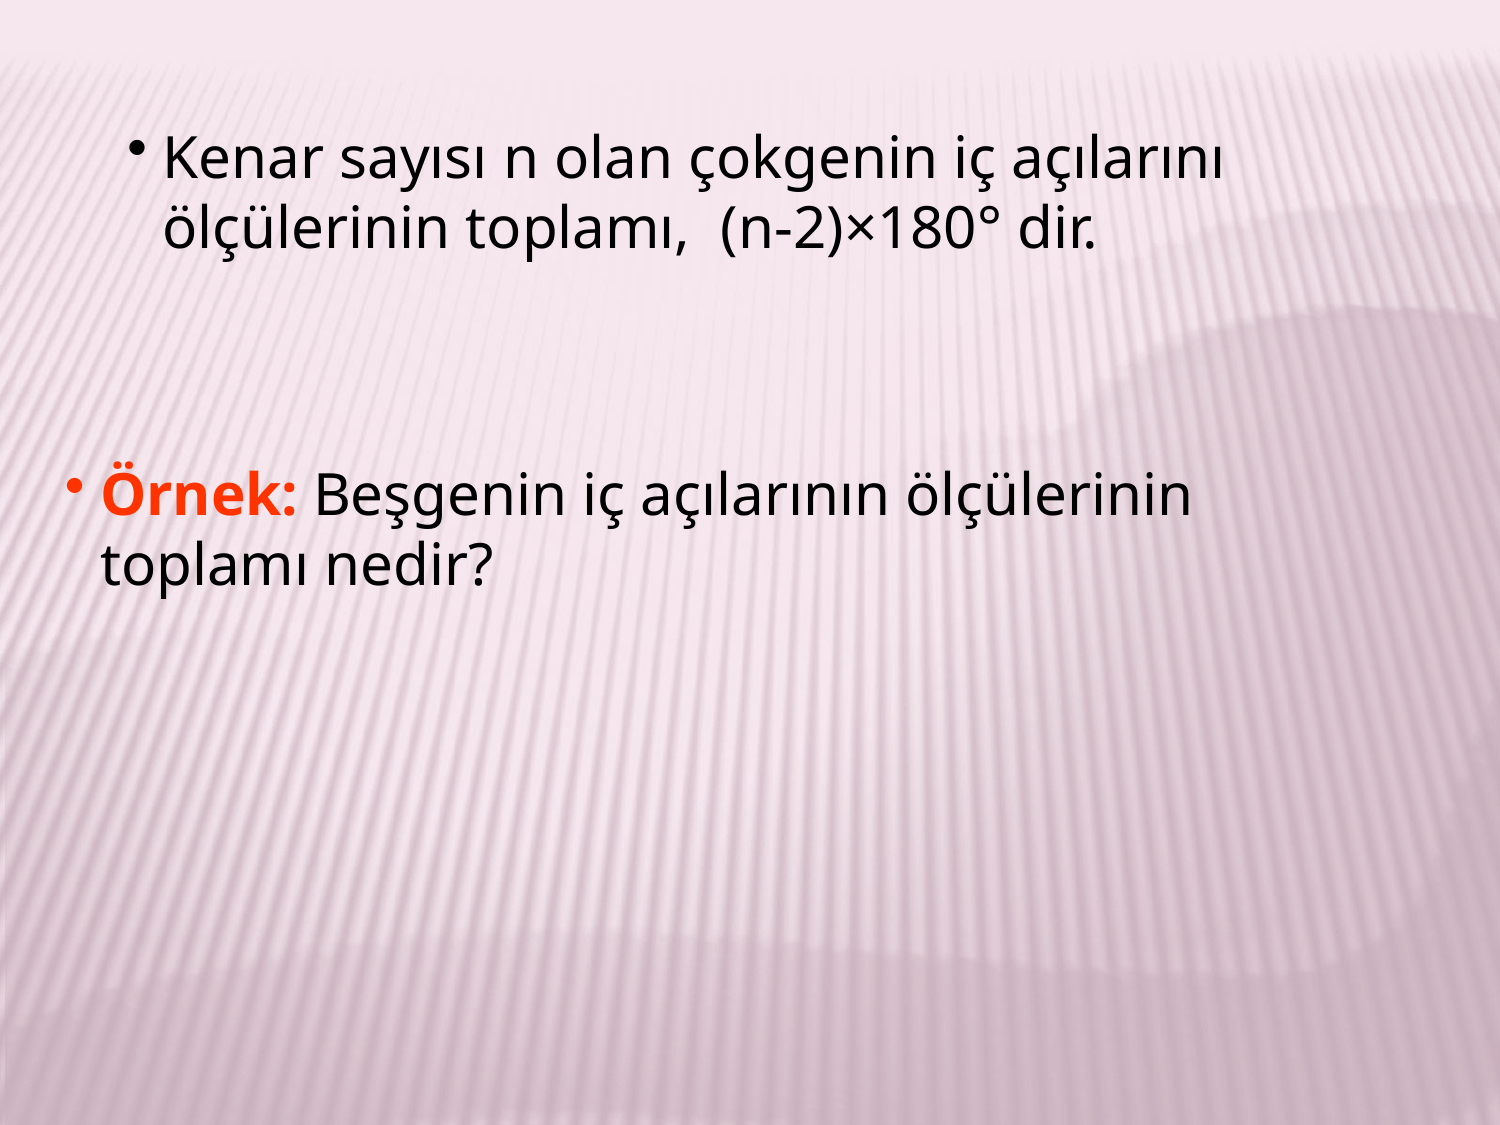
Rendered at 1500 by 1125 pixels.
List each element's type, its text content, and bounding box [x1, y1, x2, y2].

text_box Örnek: Beşgenin iç açılarının ölçülerinin toplamı nedir? [50, 450, 1275, 688]
text_box Kenar sayısı n olan çokgenin iç açılarını ölçülerinin toplamı, (n-2)×180° dir. [112, 112, 1250, 268]
